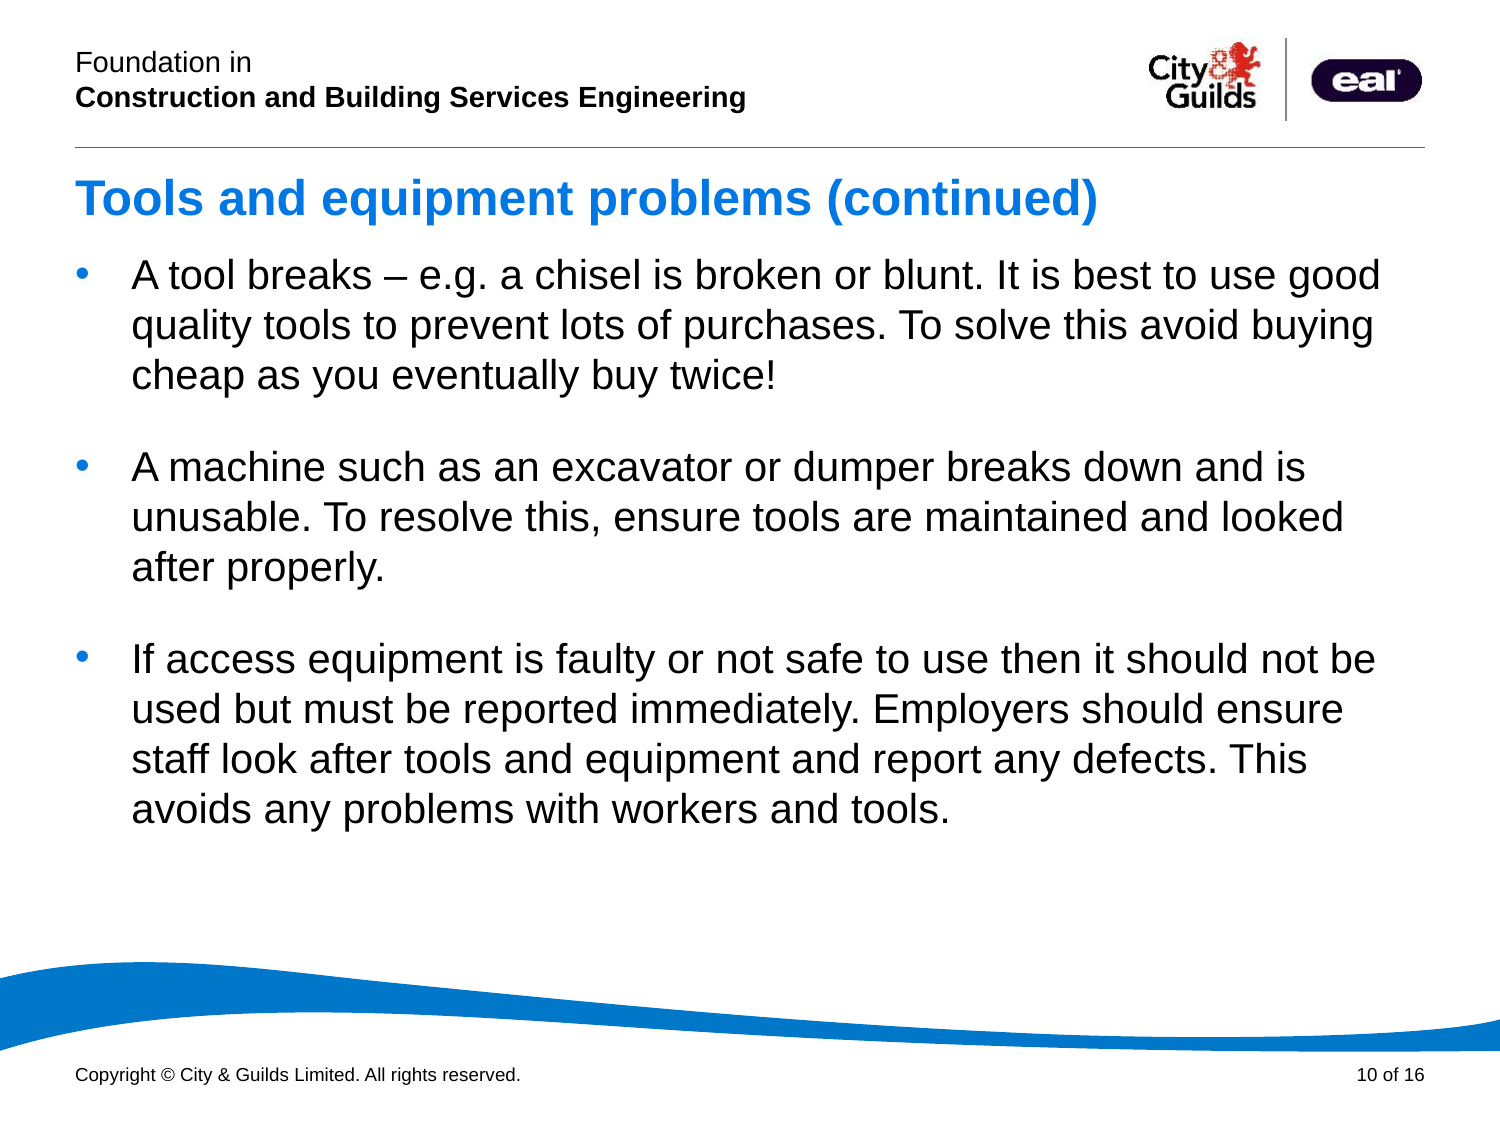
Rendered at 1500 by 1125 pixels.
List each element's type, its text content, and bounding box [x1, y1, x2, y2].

list A tool breaks – e.g. a chisel is broken or blunt. It is best to use good quality tools to prevent lots of purchases. To solve this avoid buying cheap as you eventually buy twice! A machine such as an excavator or dumper breaks down and is unusable. To resolve this, ensure tools are maintained and looked after properly. If access equipment is faulty or not safe to use then it should not be used but must be reported immediately. Employers should ensure staff look after tools and equipment and report any defects. This avoids any problems with workers and tools. [74, 247, 1426, 946]
title Tools and equipment problems (continued) [74, 165, 1426, 229]
picture [1149, 38, 1422, 121]
